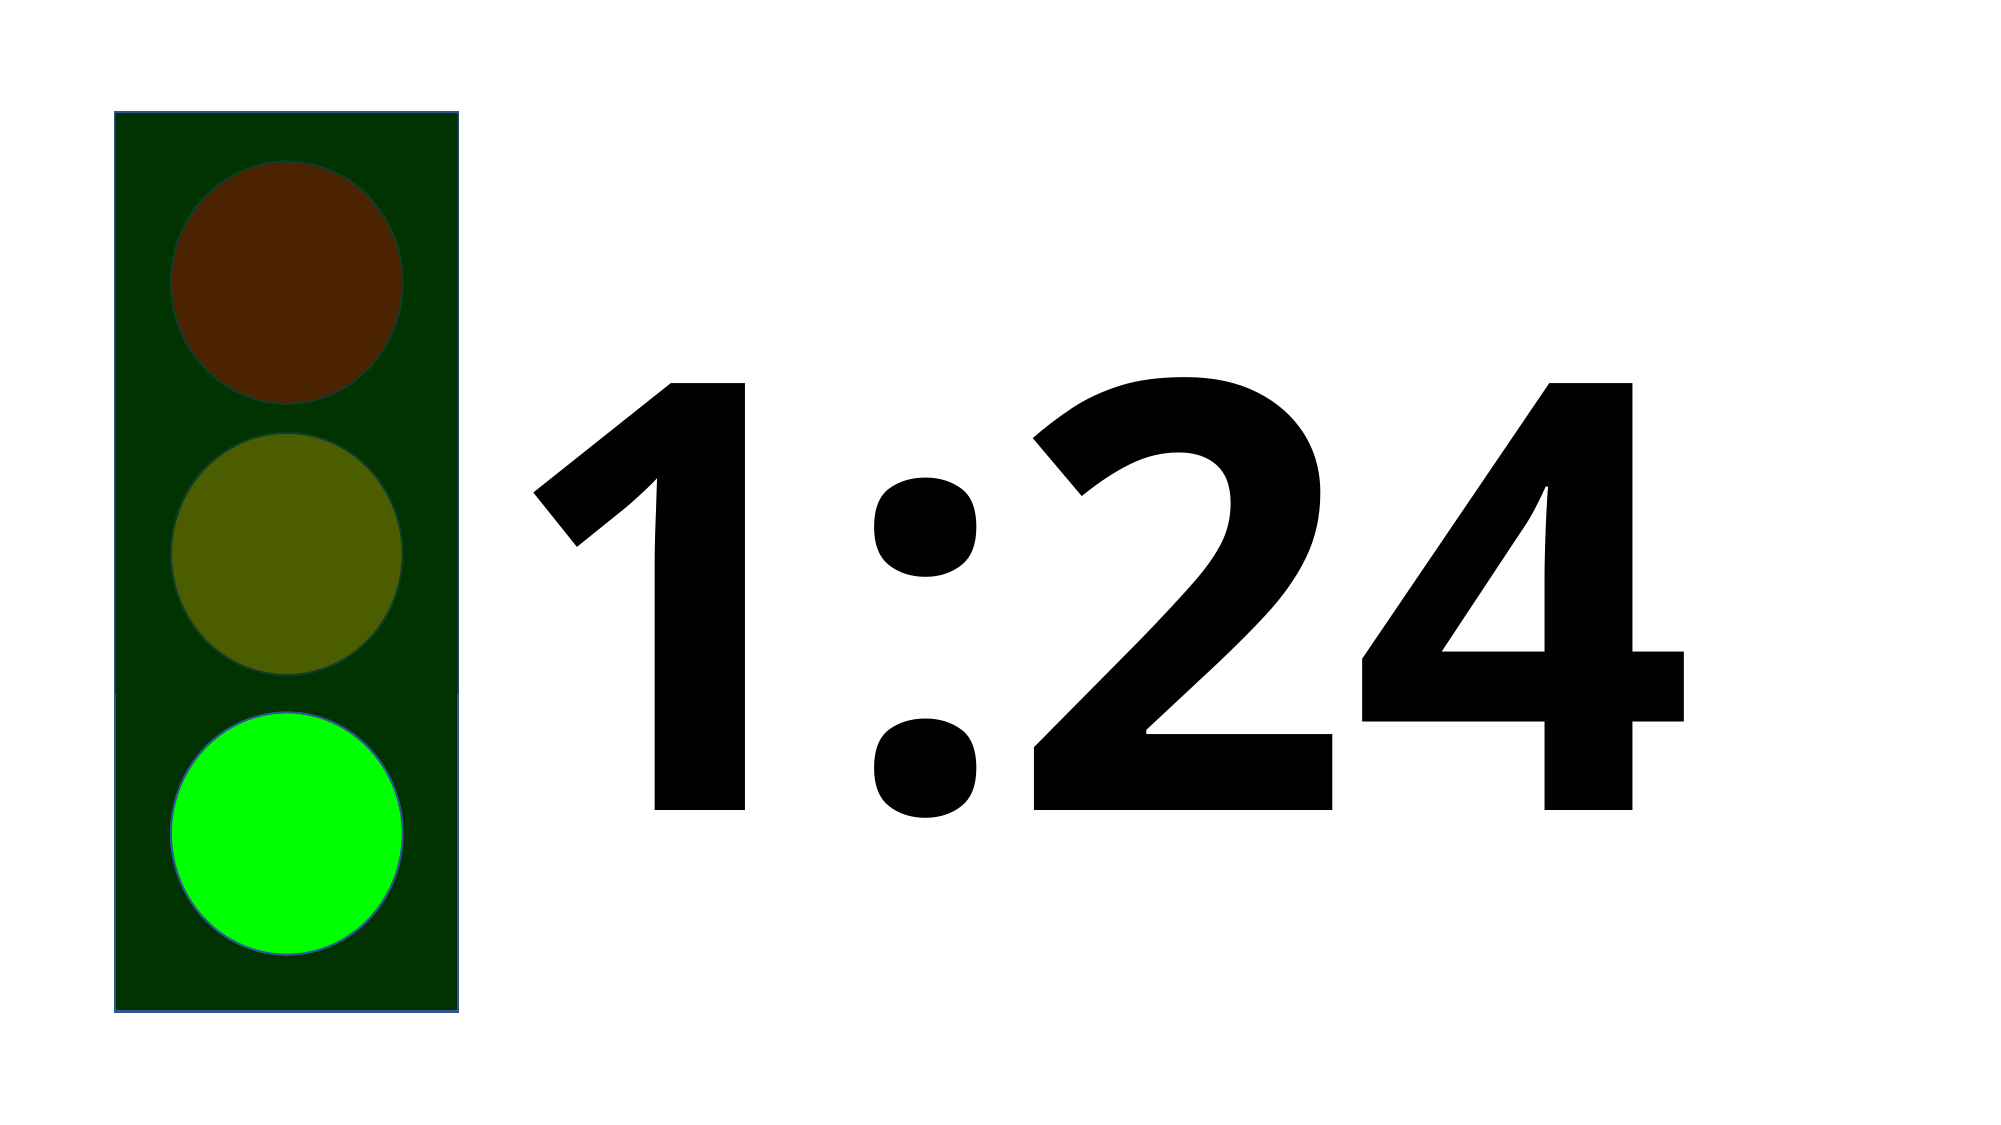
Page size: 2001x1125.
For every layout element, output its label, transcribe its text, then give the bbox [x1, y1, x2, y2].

text_box [169, 711, 404, 956]
text_box 1:24 [483, 204, 1924, 938]
text_box [114, 695, 459, 1013]
text_box [114, 112, 459, 695]
